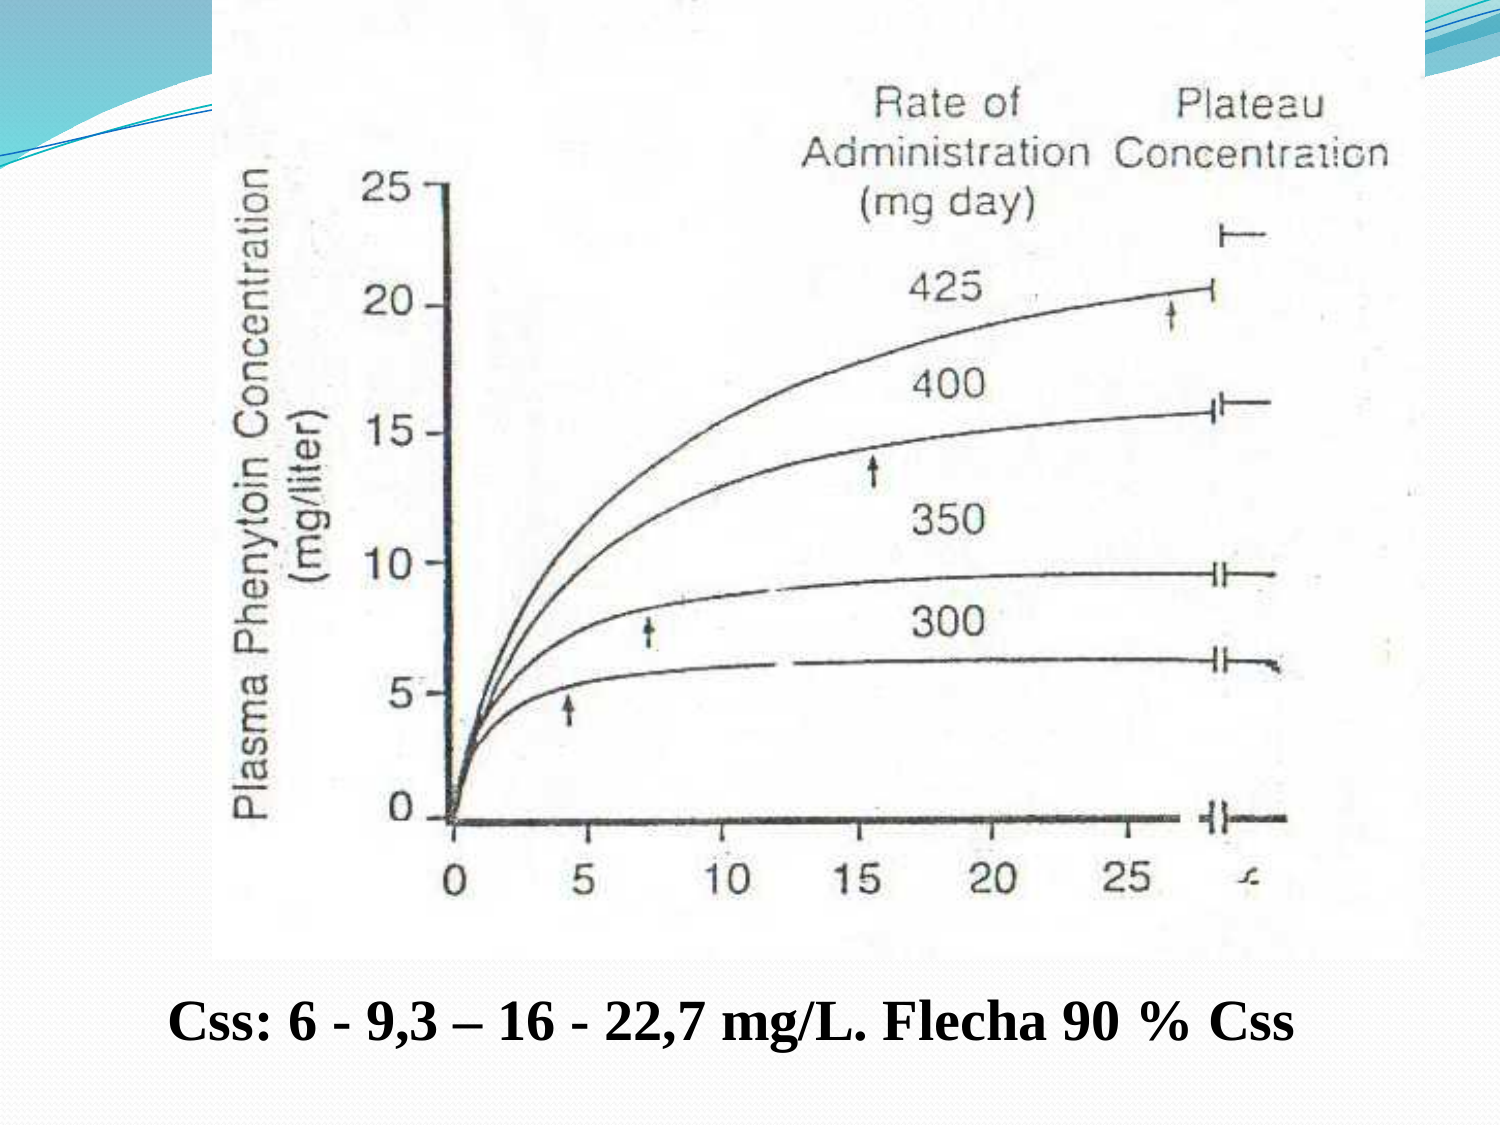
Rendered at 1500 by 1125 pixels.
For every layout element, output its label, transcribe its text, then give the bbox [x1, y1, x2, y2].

text_box Css: 6 - 9,3 – 16 - 22,7 mg/L. Flecha 90 % Css [152, 974, 1350, 1125]
picture [212, 0, 1426, 960]
